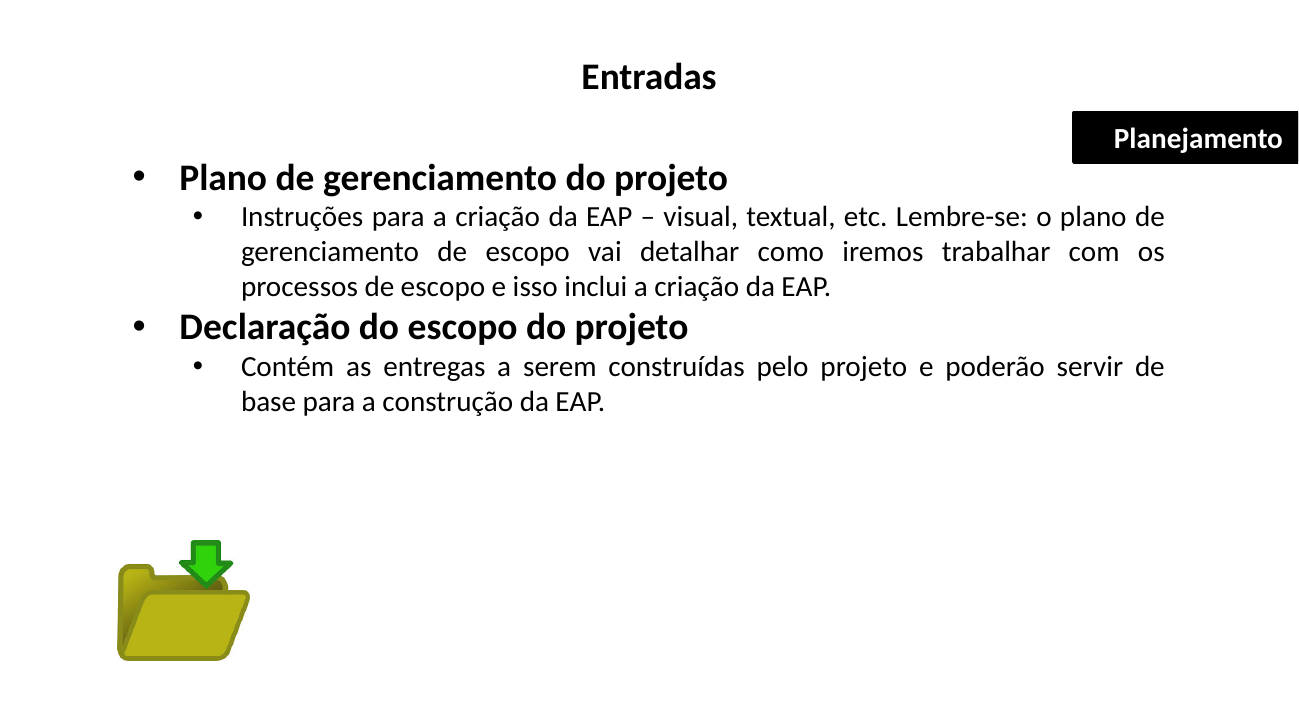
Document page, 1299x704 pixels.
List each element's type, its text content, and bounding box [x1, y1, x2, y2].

picture [117, 540, 250, 661]
text_box Entradas [0, 44, 1299, 106]
text_box Plano de gerenciamento do projeto Instruções para a criação da EAP – visual, textual, etc. Lembre-se: o plano de gerenciamento de escopo vai detalhar como iremos trabalhar com os processos de escopo e isso inclui a criação da EAP. Declaração do escopo do projeto Contém as entregas a serem construídas pelo projeto e poderão servir de base para a construção da EAP. [117, 145, 1181, 428]
text_box Planejamento [1074, 112, 1299, 162]
